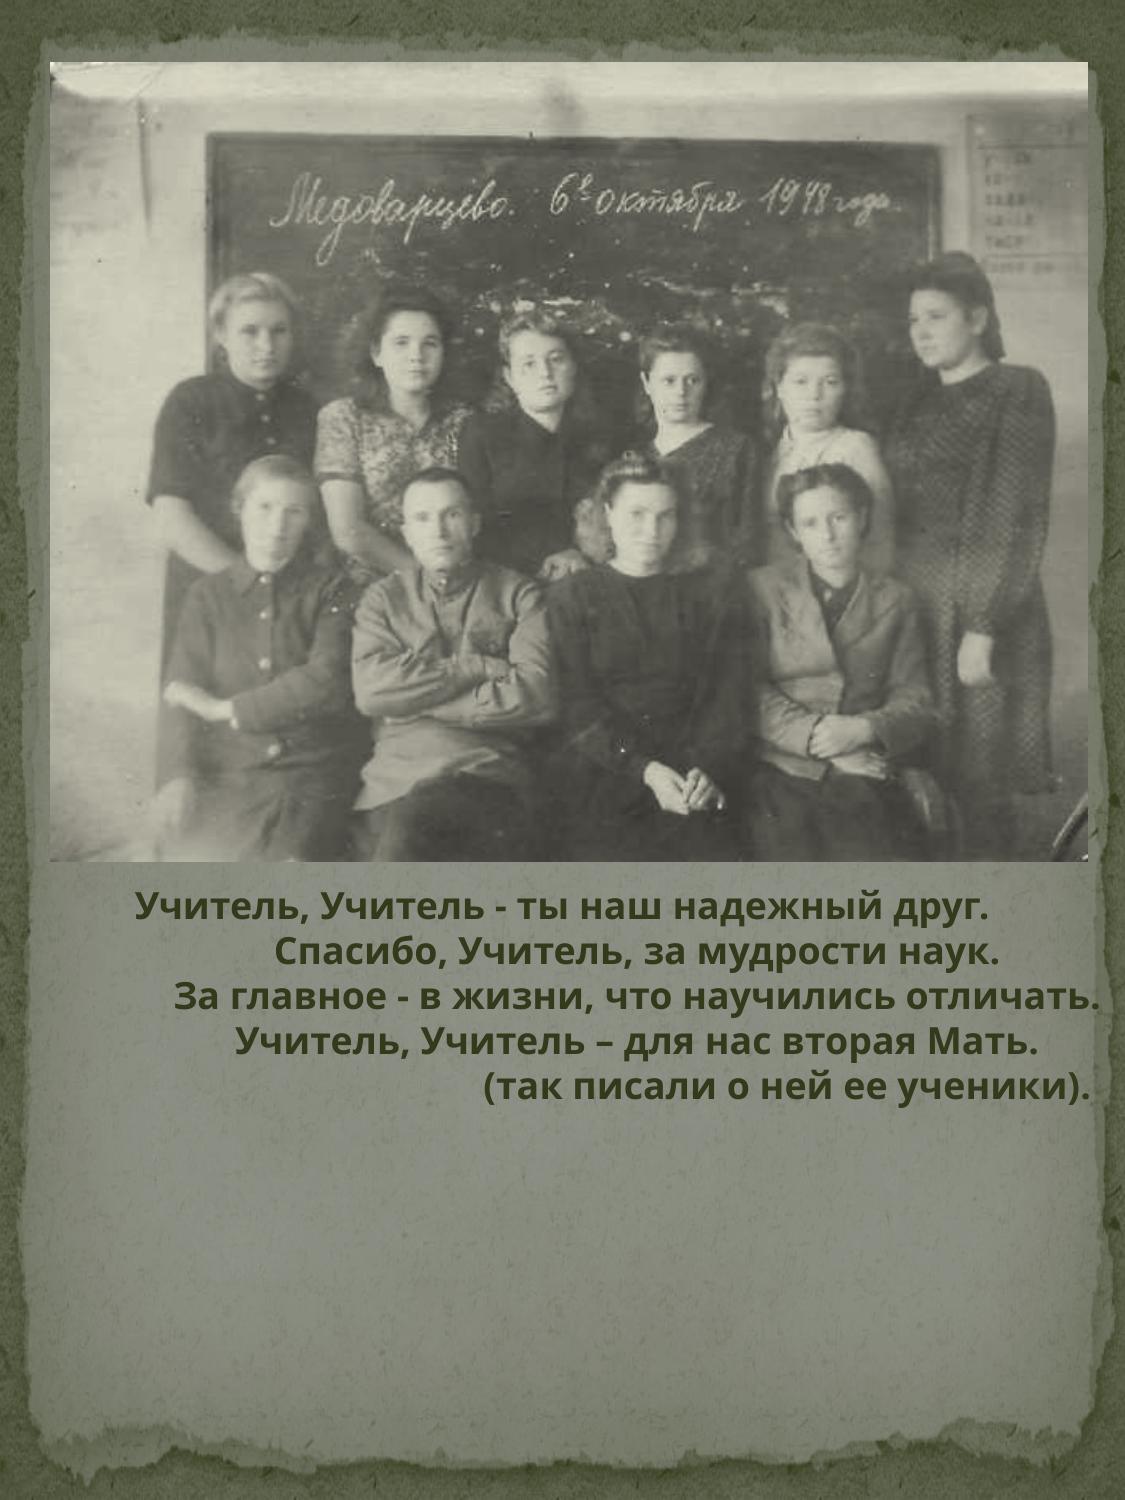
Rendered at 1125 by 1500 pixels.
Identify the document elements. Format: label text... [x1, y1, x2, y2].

text_box Учитель, Учитель - ты наш надежный друг. Спасибо, Учитель, за мудрости наук. За главное - в жизни, что научились отличать. Учитель, Учитель – для нас вторая Мать. (так писали о ней ее ученики). [0, 874, 1125, 1115]
picture [51, 64, 1086, 860]
